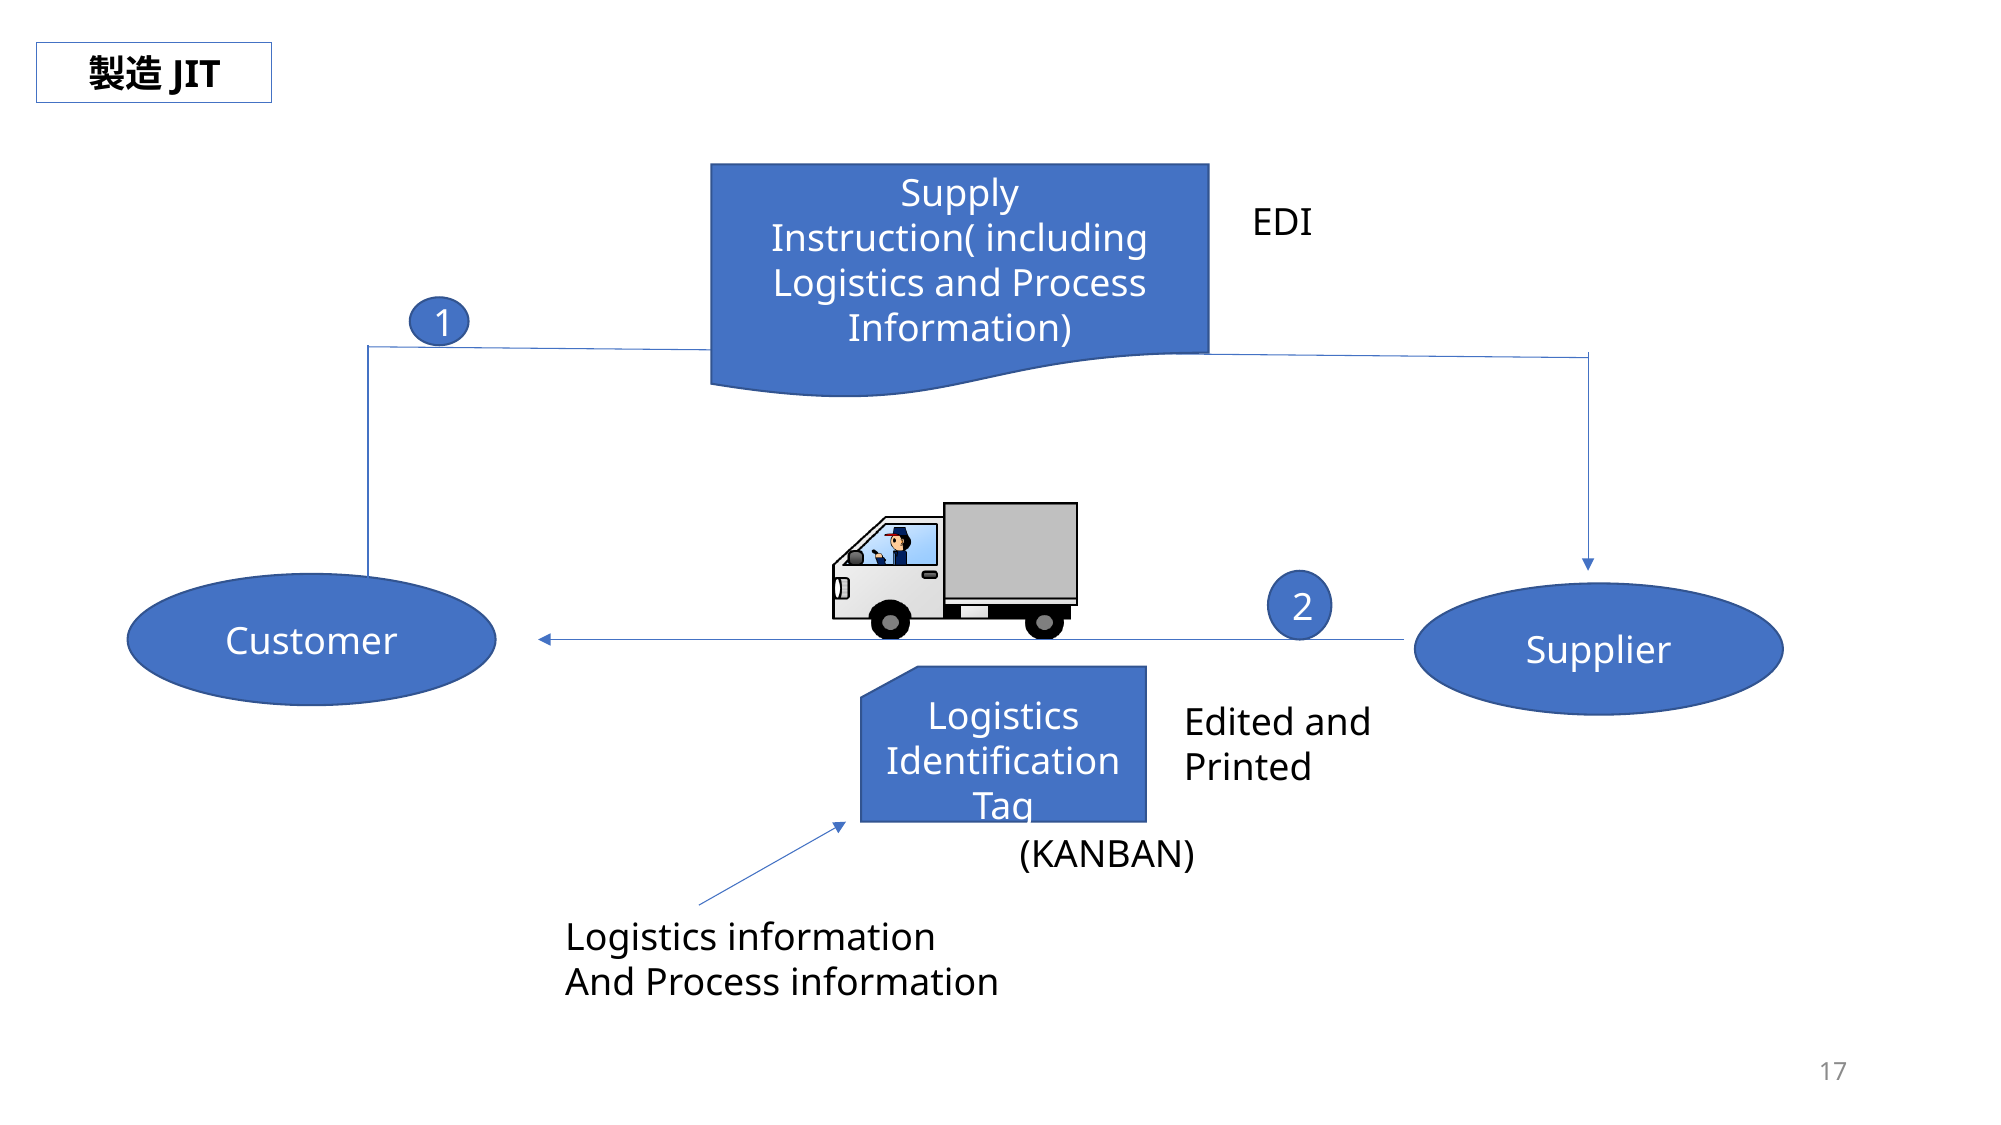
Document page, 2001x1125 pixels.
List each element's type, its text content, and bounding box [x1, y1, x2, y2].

text_box Logistics information And Process information [550, 905, 1078, 1010]
text_box 製造JIT [36, 42, 272, 103]
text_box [369, 346, 1589, 358]
text_box Edited and Printed [1168, 690, 1415, 795]
text_box Logistics Identification Tag [860, 665, 1147, 823]
text_box Supplier [1413, 582, 1784, 716]
text_box (KANBAN) [1004, 822, 1270, 883]
text_box 2 [1266, 569, 1333, 639]
text_box 1 [408, 296, 470, 346]
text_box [698, 821, 847, 906]
text_box Customer [126, 572, 497, 707]
text_box EDI [1237, 190, 1364, 251]
slide_number 17 [1412, 1042, 1863, 1103]
text_box Supply Instruction( including Logistics and Process Information) [710, 358, 1112, 398]
picture [832, 501, 1078, 639]
text_box Supply Instruction( including Logistics and Process Information) [710, 163, 1210, 346]
